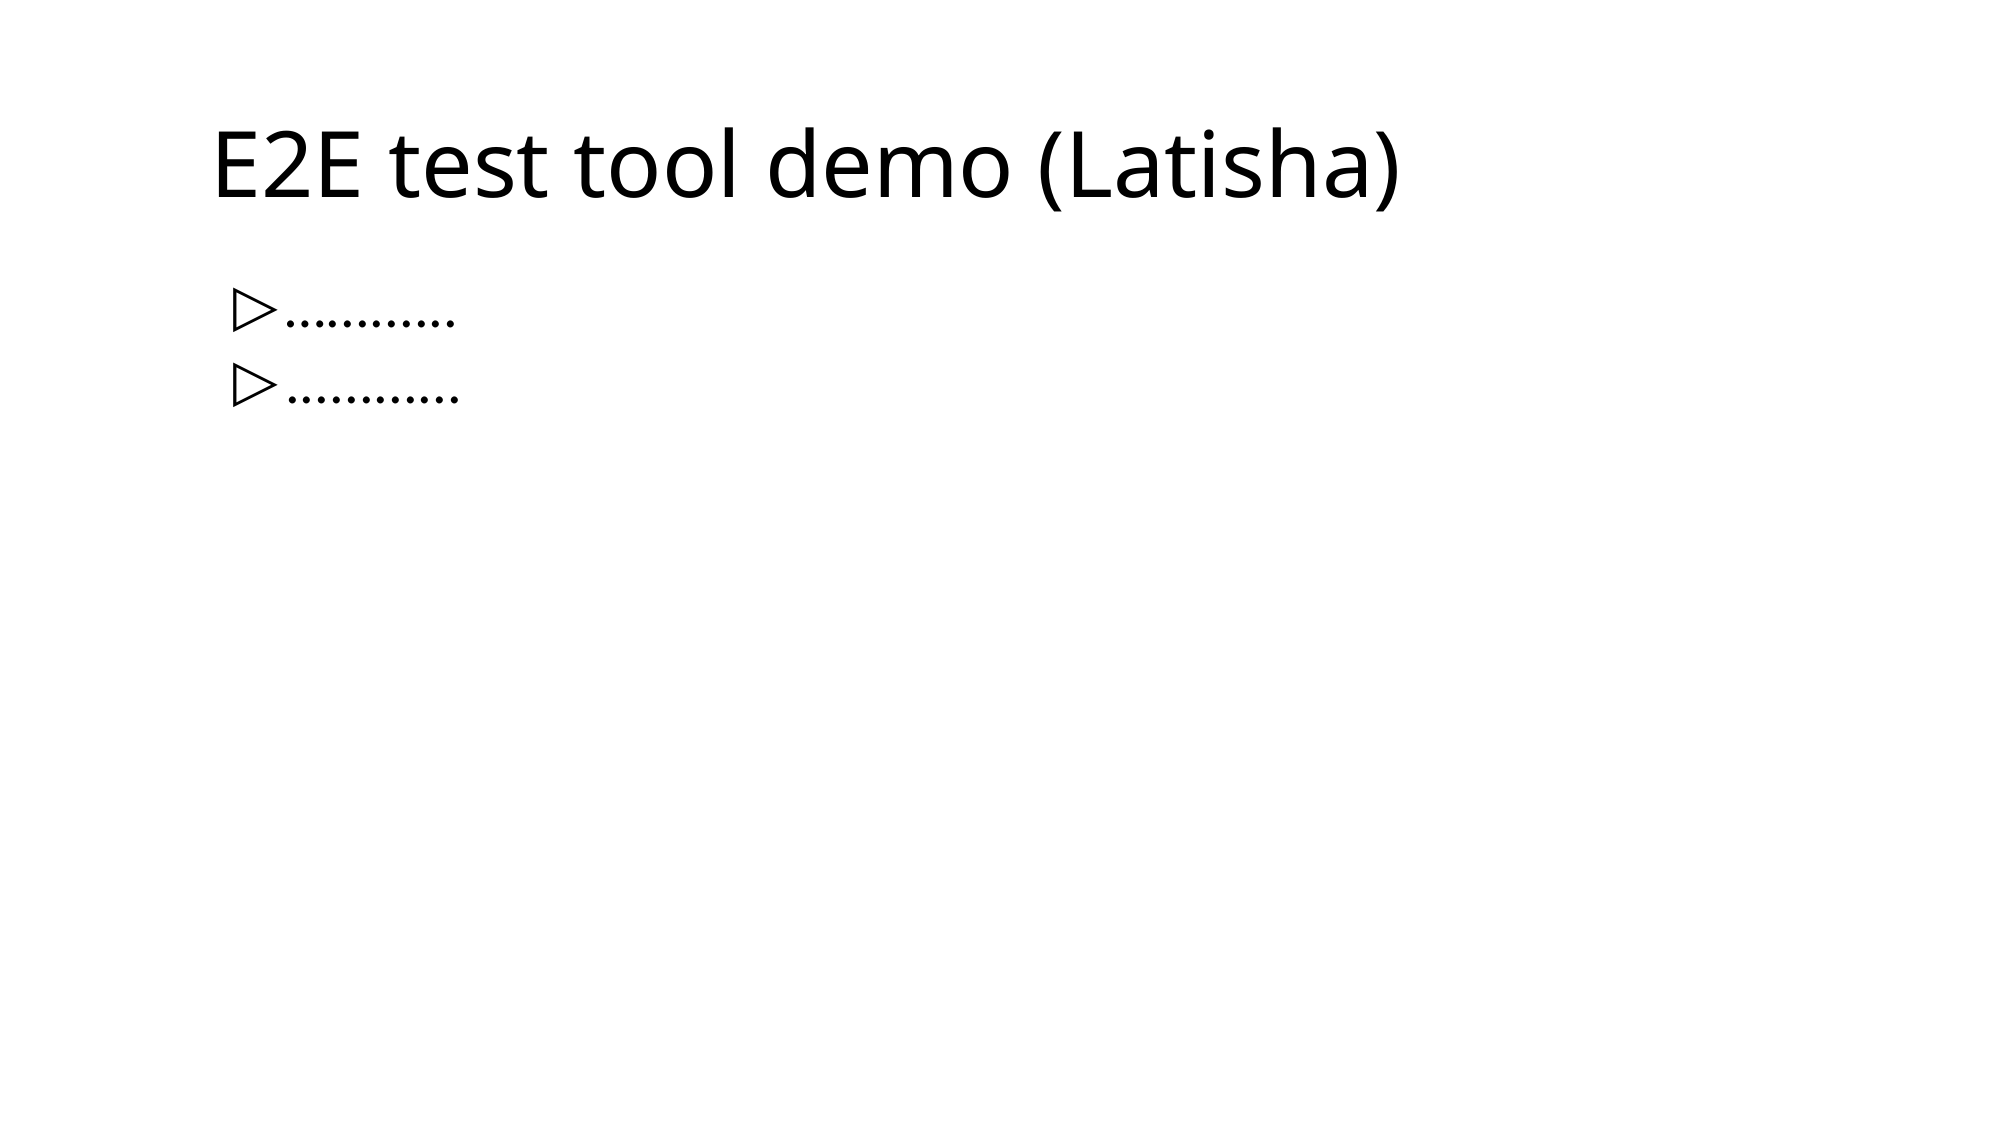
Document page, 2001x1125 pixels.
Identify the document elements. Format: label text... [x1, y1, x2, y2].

list …......... ............ [195, 262, 1533, 1078]
title E2E test tool demo (Latisha) [195, 45, 1609, 233]
